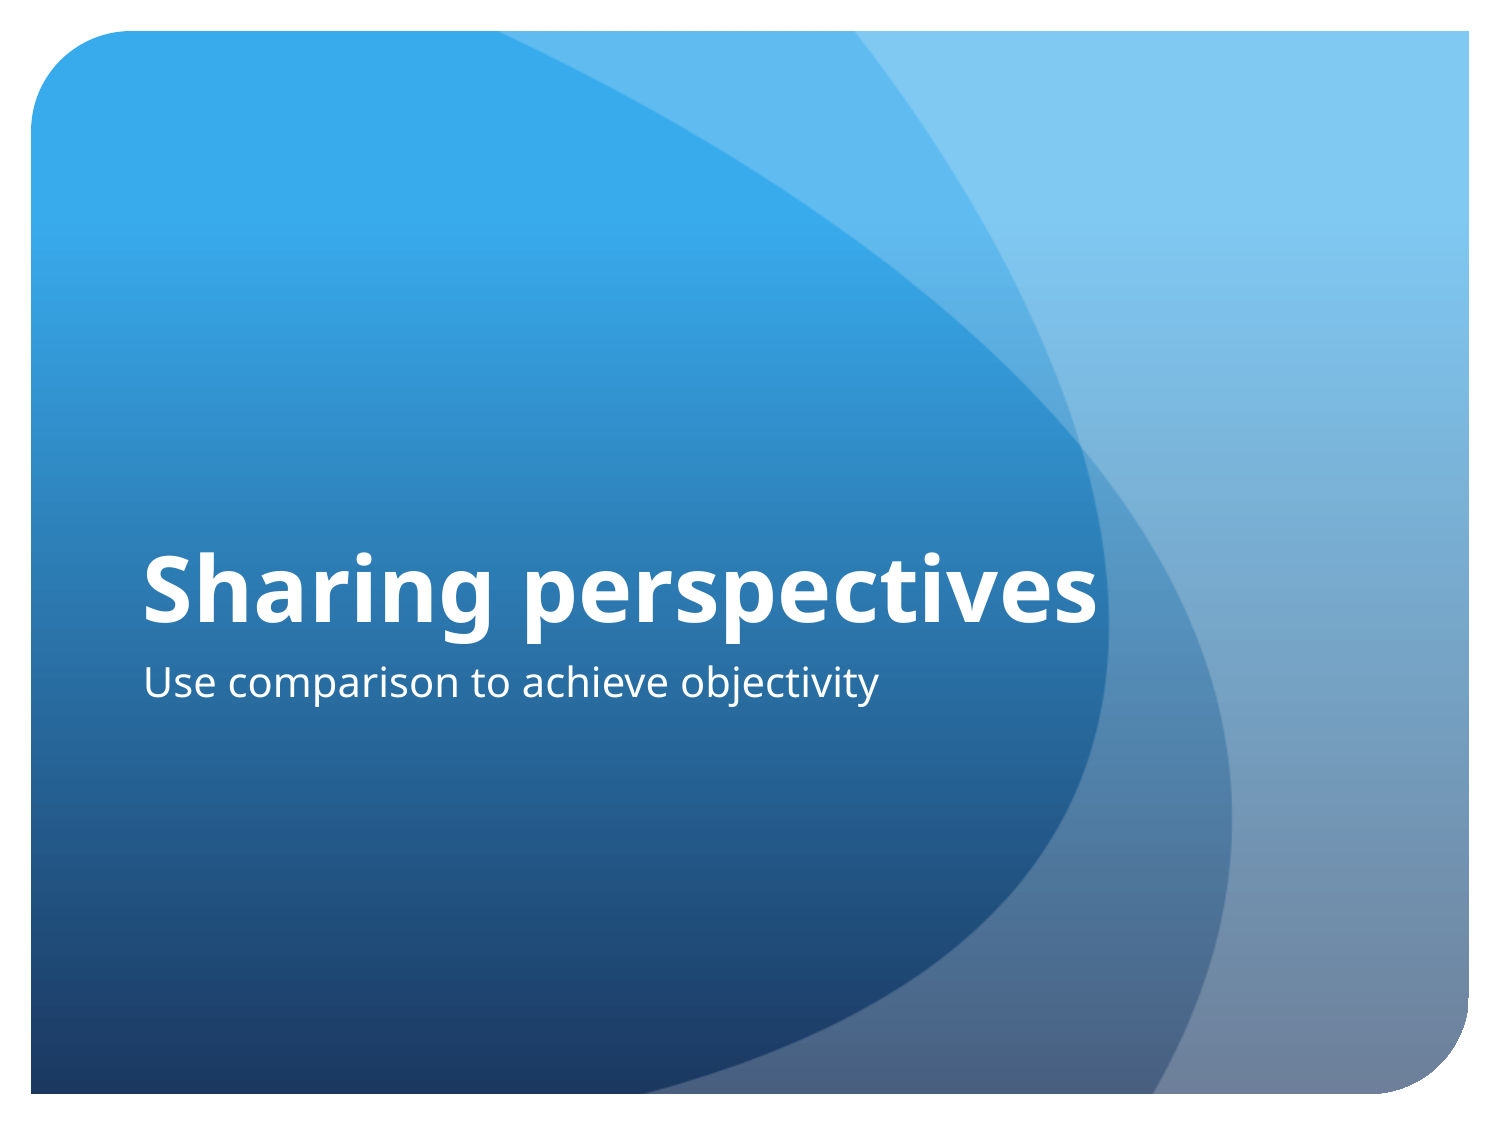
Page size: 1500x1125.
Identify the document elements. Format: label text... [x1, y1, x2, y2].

list Use comparison to achieve objectivity [127, 648, 1372, 895]
title Sharing perspectives [127, 425, 1372, 648]
picture [25, 30, 1474, 1095]
